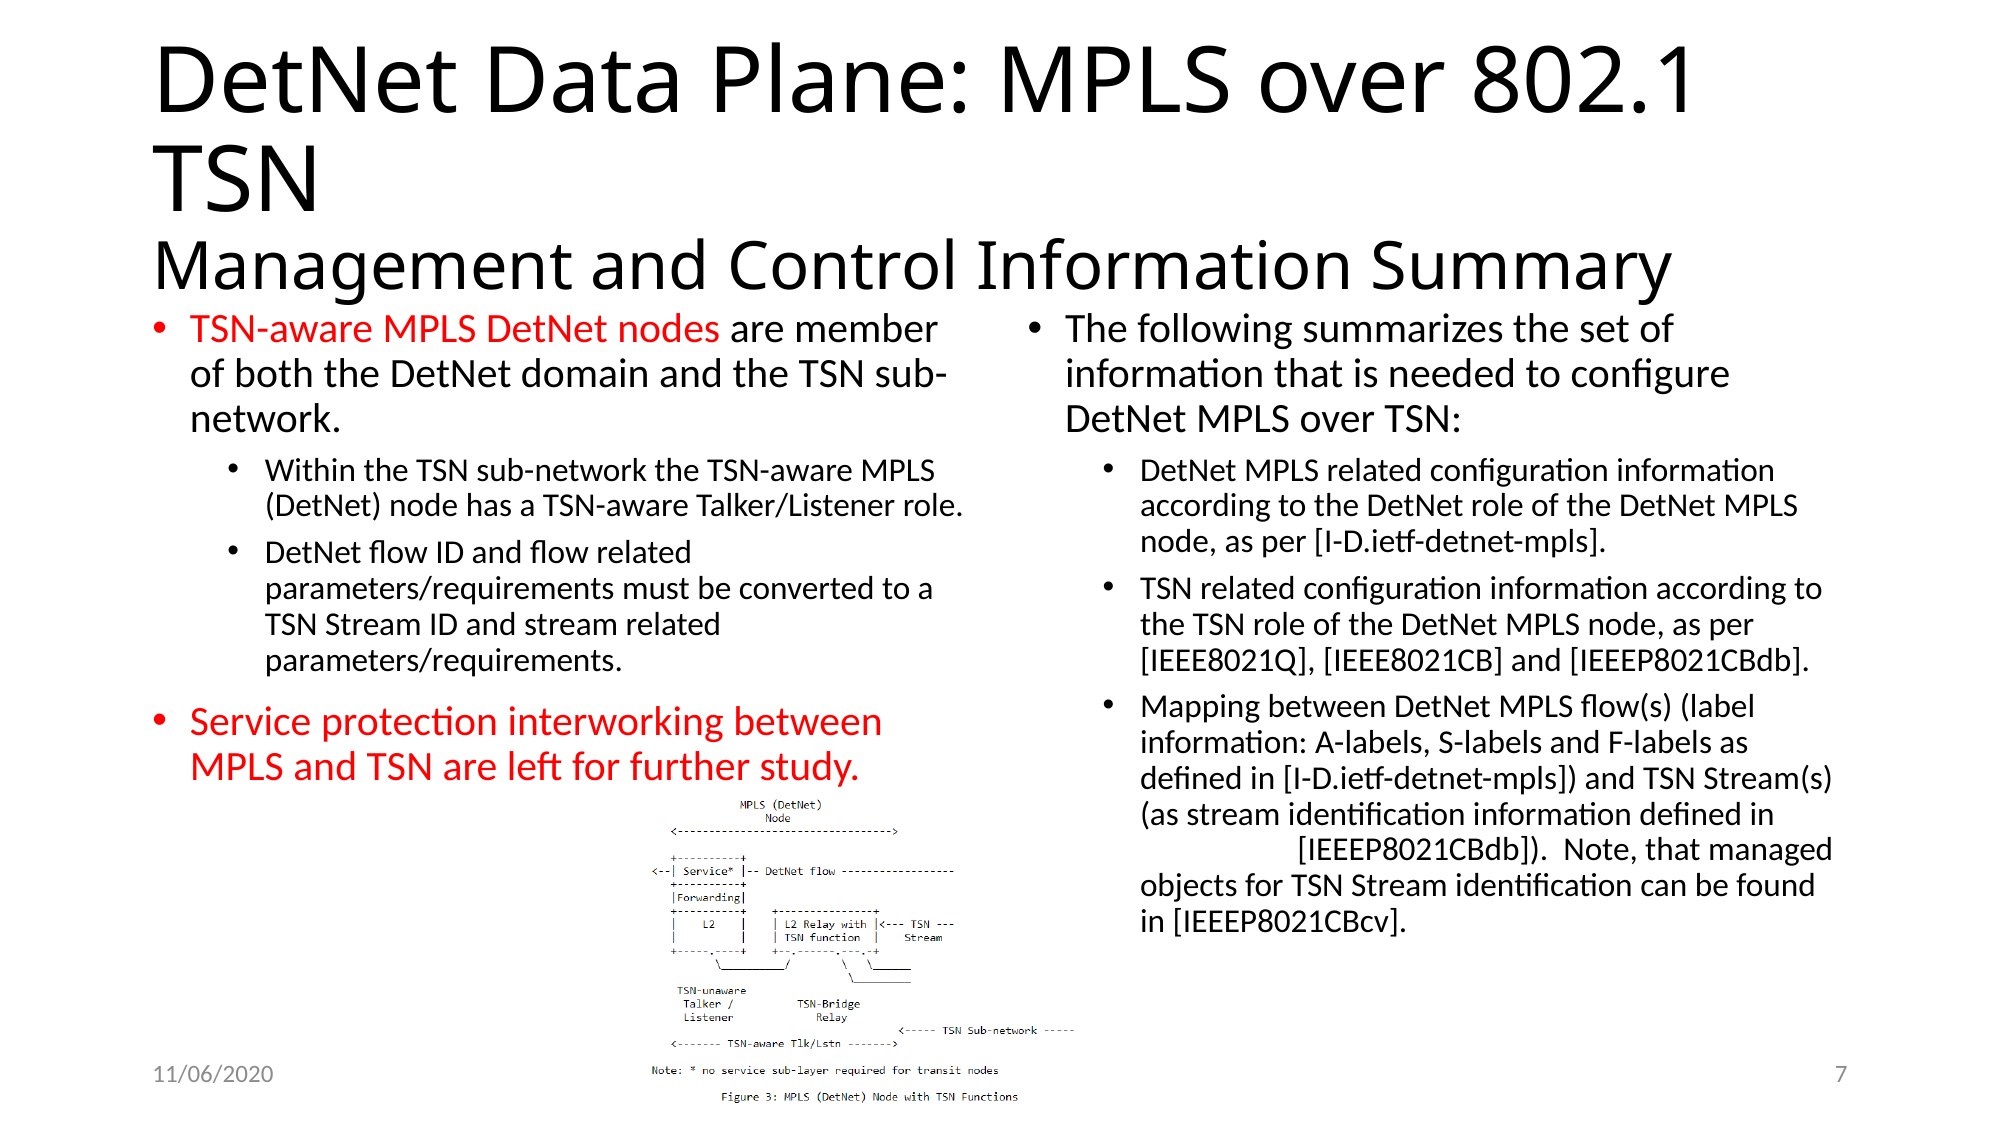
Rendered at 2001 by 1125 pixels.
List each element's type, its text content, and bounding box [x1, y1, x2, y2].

list The following summarizes the set of information that is needed to configure DetNet MPLS over TSN: DetNet MPLS related configuration information according to the DetNet role of the DetNet MPLS node, as per [I-D.ietf-detnet-mpls]. TSN related configuration information according to the TSN role of the DetNet MPLS node, as per [IEEE8021Q], [IEEE8021CB] and [IEEEP8021CBdb]. Mapping between DetNet MPLS flow(s) (label information: A-labels, S-labels and F-labels as defined in [I-D.ietf-detnet-mpls]) and TSN Stream(s) (as stream identification information defined in [IEEEP8021CBdb]). Note, that managed objects for TSN Stream identification can be found in [IEEEP8021CBcv]. [1012, 299, 1863, 1014]
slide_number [137, 1042, 588, 1103]
list TSN-aware MPLS DetNet nodes are member of both the DetNet domain and the TSN sub-network. Within the TSN sub-network the TSN-aware MPLS (DetNet) node has a TSN-aware Talker/Listener role. DetNet flow ID and flow related parameters/requirements must be converted to a TSN Stream ID and stream related parameters/requirements. Service protection interworking between MPLS and TSN are left for further study. [137, 299, 988, 1014]
title DetNet Data Plane: MPLS over 802.1 TSN Management and Control Information Summary [137, 59, 1863, 278]
slide_number 7 [1412, 1042, 1863, 1103]
picture [640, 794, 1079, 1106]
